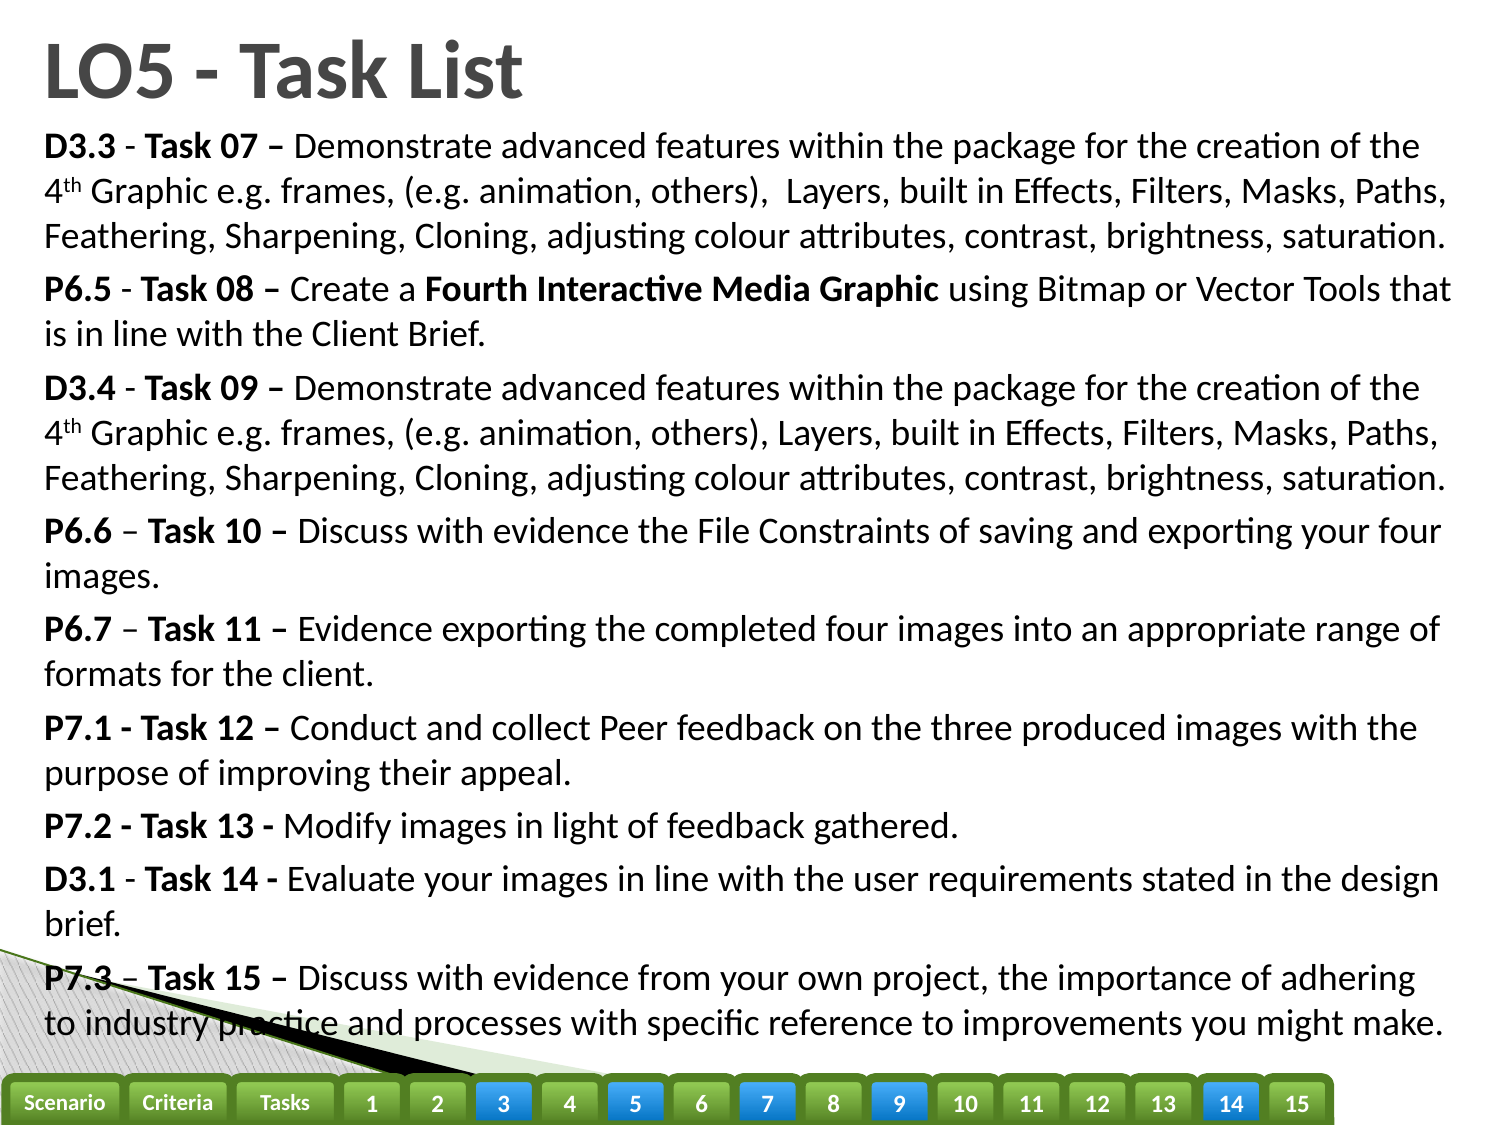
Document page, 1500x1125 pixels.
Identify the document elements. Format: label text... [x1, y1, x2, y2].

list D3.3 - Task 07 – Demonstrate advanced features within the package for the creation of the 4th Graphic e.g. frames, (e.g. animation, others), Layers, built in Effects, Filters, Masks, Paths, Feathering, Sharpening, Cloning, adjusting colour attributes, contrast, brightness, saturation. P6.5 - Task 08 – Create a Fourth Interactive Media Graphic using Bitmap or Vector Tools that is in line with the Client Brief. D3.4 - Task 09 – Demonstrate advanced features within the package for the creation of the 4th Graphic e.g. frames, (e.g. animation, others), Layers, built in Effects, Filters, Masks, Paths, Feathering, Sharpening, Cloning, adjusting colour attributes, contrast, brightness, saturation. P6.6 – Task 10 – Discuss with evidence the File Constraints of saving and exporting your four images. P6.7 – Task 11 – Evidence exporting the completed four images into an appropriate range of formats for the client. P7.1 - Task 12 – Conduct and collect Peer feedback on the three produced images with the purpose of improving their appeal. P7.2 - Task 13 - Modify images in light of feedback gathered. D3.1 - Task 14 - Evaluate your images in line with the user requirements stated in the design brief. P7.3 – Task 15 – Discuss with evidence from your own project, the importance of adhering to industry practice and processes with specific reference to improvements you might make. [29, 113, 1471, 1047]
title LO5 - Task List [29, 7, 1447, 124]
